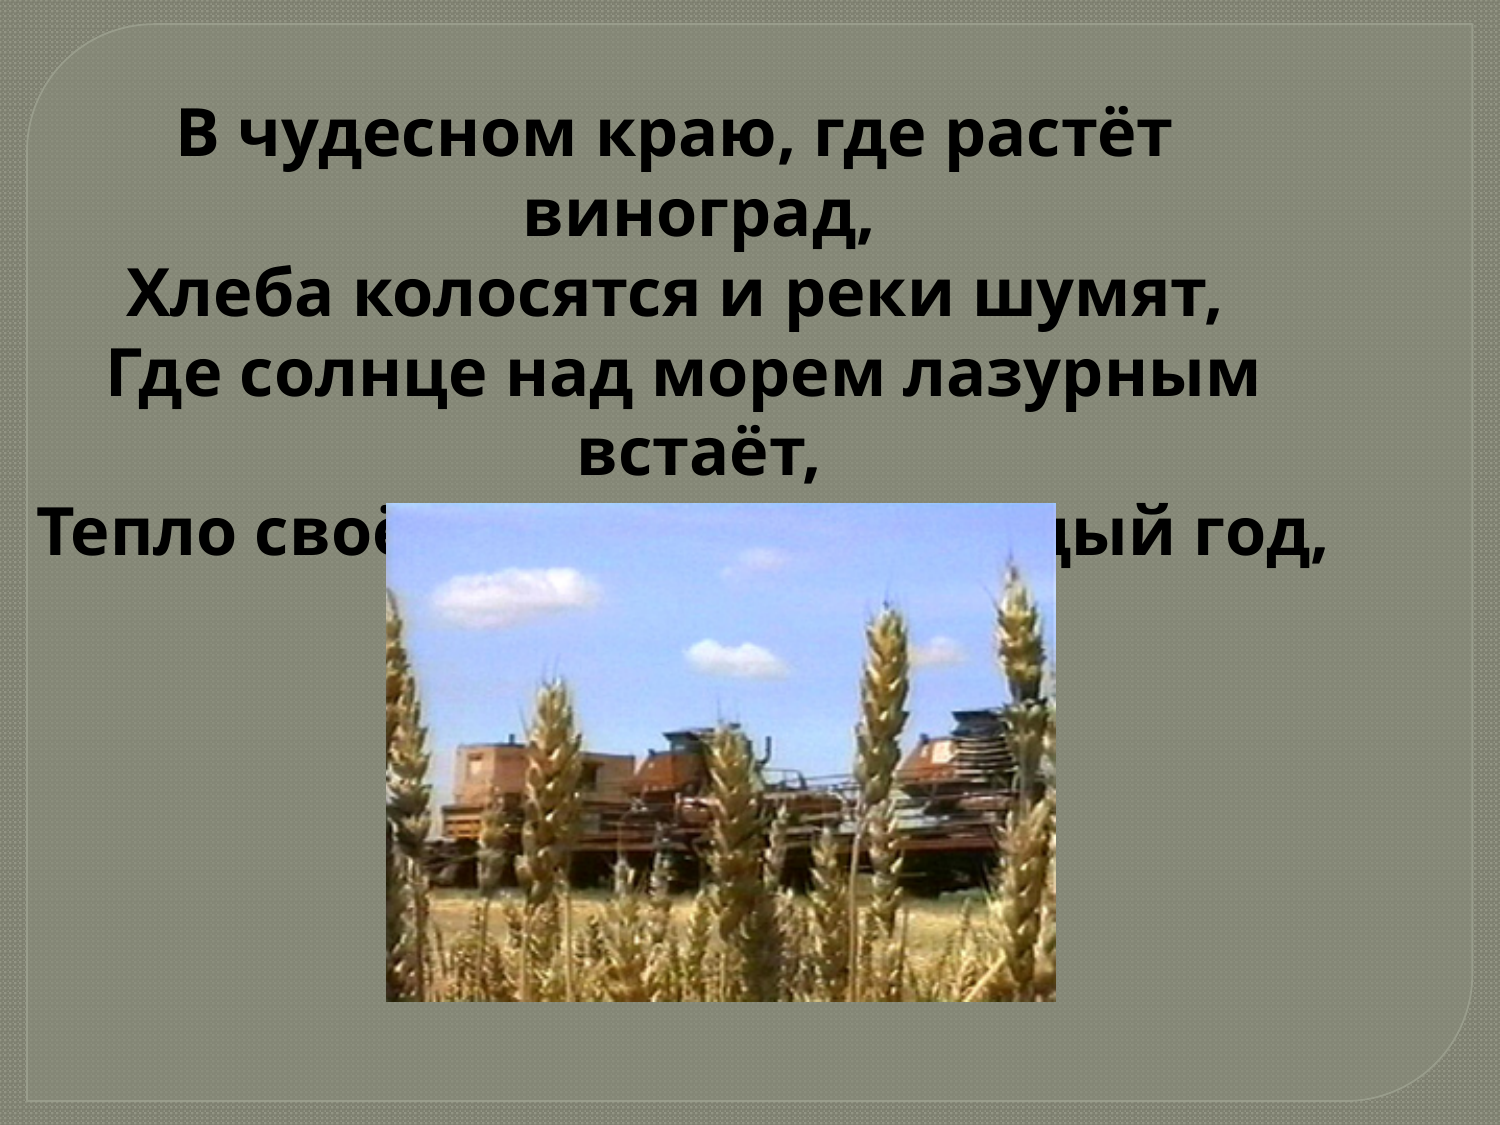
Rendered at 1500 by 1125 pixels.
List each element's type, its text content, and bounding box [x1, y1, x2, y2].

picture [386, 503, 1056, 1003]
list В чудесном краю, где растёт виноград, Хлеба колосятся и реки шумят, Где солнце над морем лазурным встаёт, Тепло своё дарит почти каждый год, [0, 82, 1350, 825]
